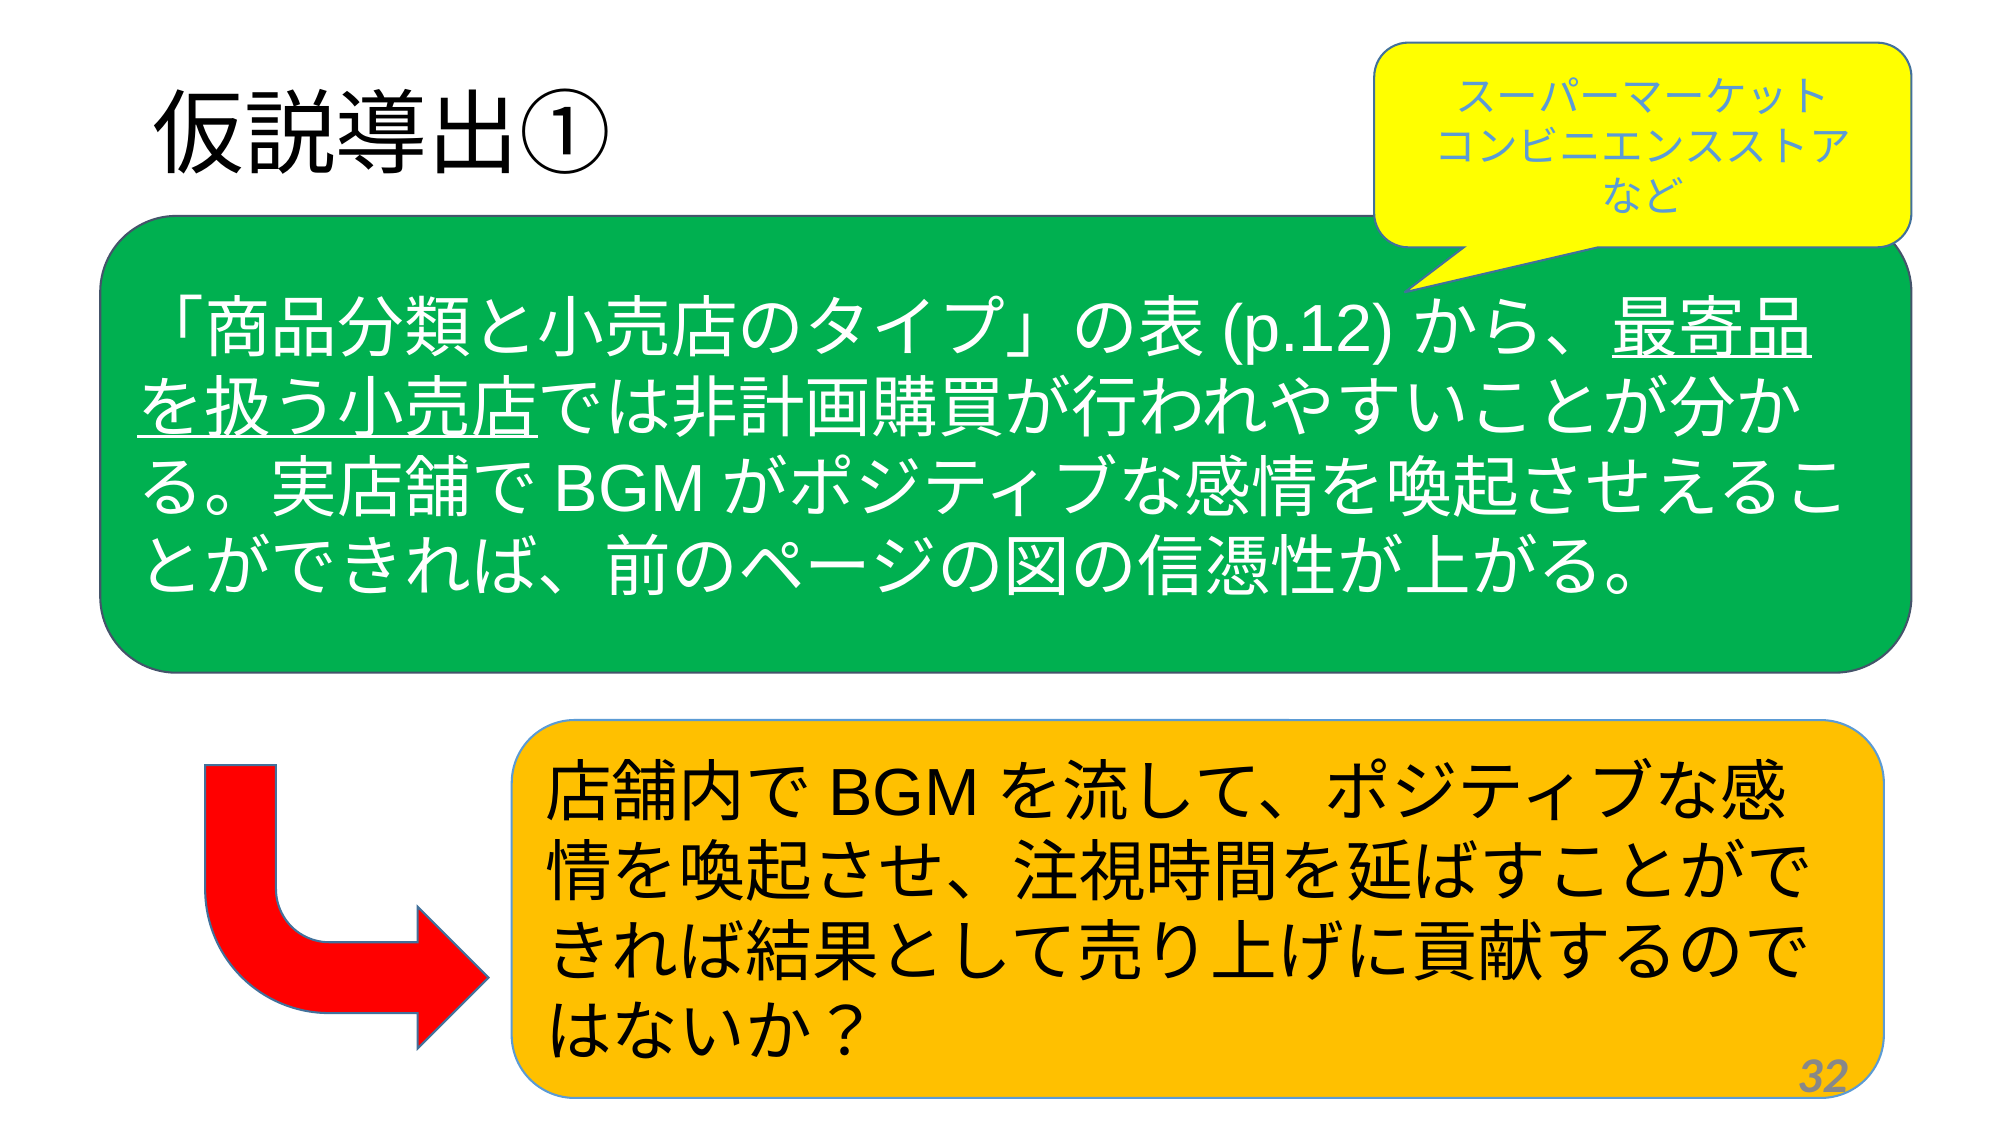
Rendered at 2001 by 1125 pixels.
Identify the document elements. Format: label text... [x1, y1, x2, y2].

slide_number 32 [1412, 1042, 1863, 1103]
text_box 店舗内でBGMを流して、ポジティブな感情を喚起させ、注視時間を延ばすことができれば結果として売り上げに貢献するのではないか？ [511, 720, 1884, 1098]
title 仮説導出① [137, 20, 1863, 226]
text_box 「商品分類と小売店のタイプ」の表(p.12)から、最寄品を扱う小売店では非計画購買が行われやすいことが分かる。実店舗でBGMがポジティブな感情を喚起させえることができれば、前のページの図の信憑性が上がる。 [100, 215, 1912, 673]
text_box スーパーマーケット コンビニエンスストア など [1374, 42, 1912, 293]
text_box [205, 765, 489, 1049]
